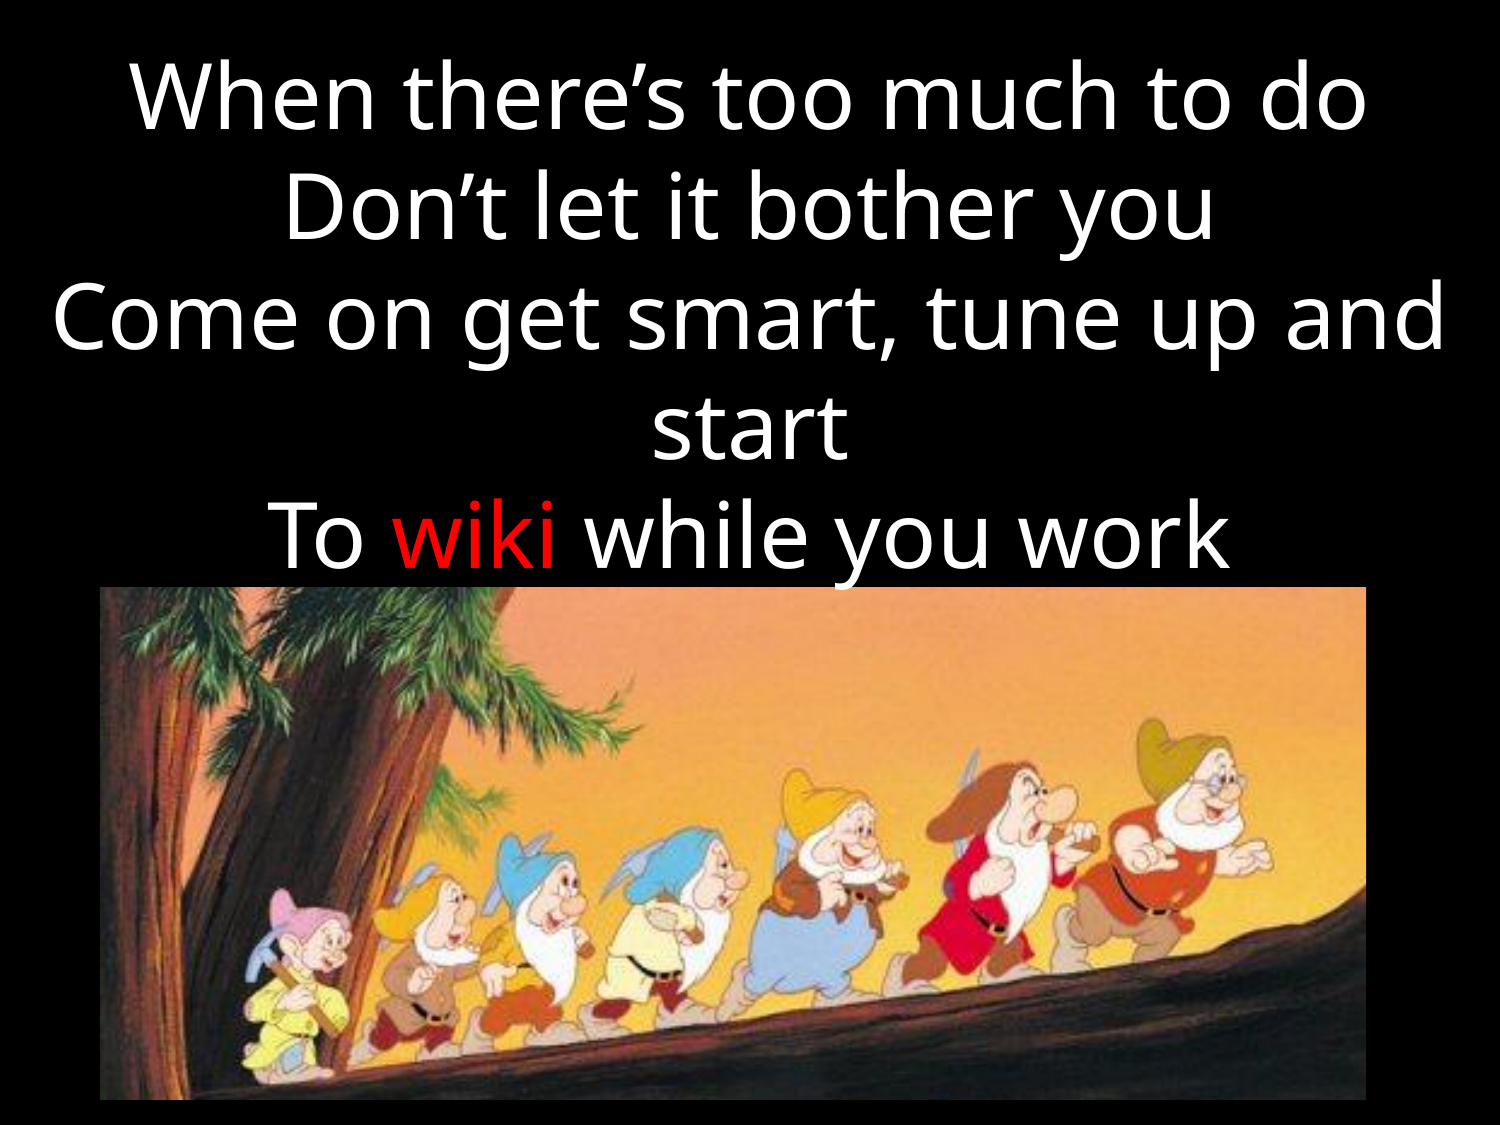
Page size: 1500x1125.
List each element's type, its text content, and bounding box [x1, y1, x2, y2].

title When there’s too much to do Don’t let it bother you Come on get smart, tune up and start To wiki while you work [0, 37, 1500, 588]
picture [99, 587, 1367, 1101]
